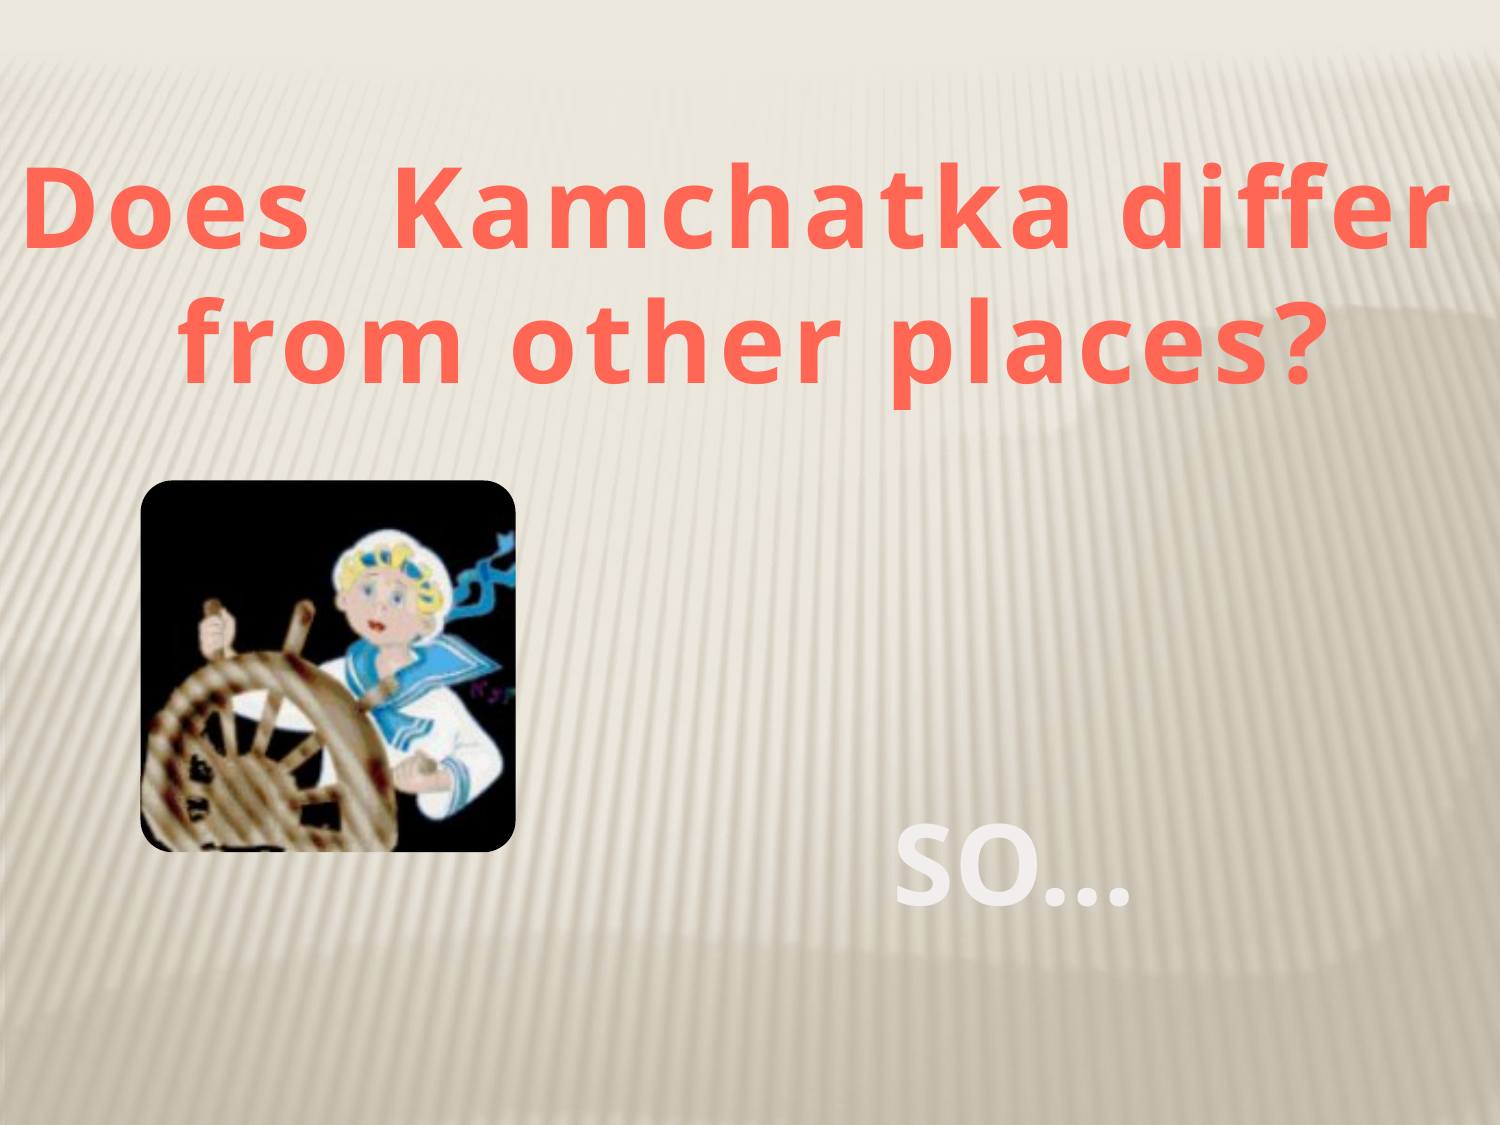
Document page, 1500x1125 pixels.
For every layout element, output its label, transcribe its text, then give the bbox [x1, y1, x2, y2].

text_box SO… [831, 785, 1196, 936]
text_box Does Kamchatka differ from other places? [2, 128, 1500, 414]
picture [140, 480, 516, 853]
